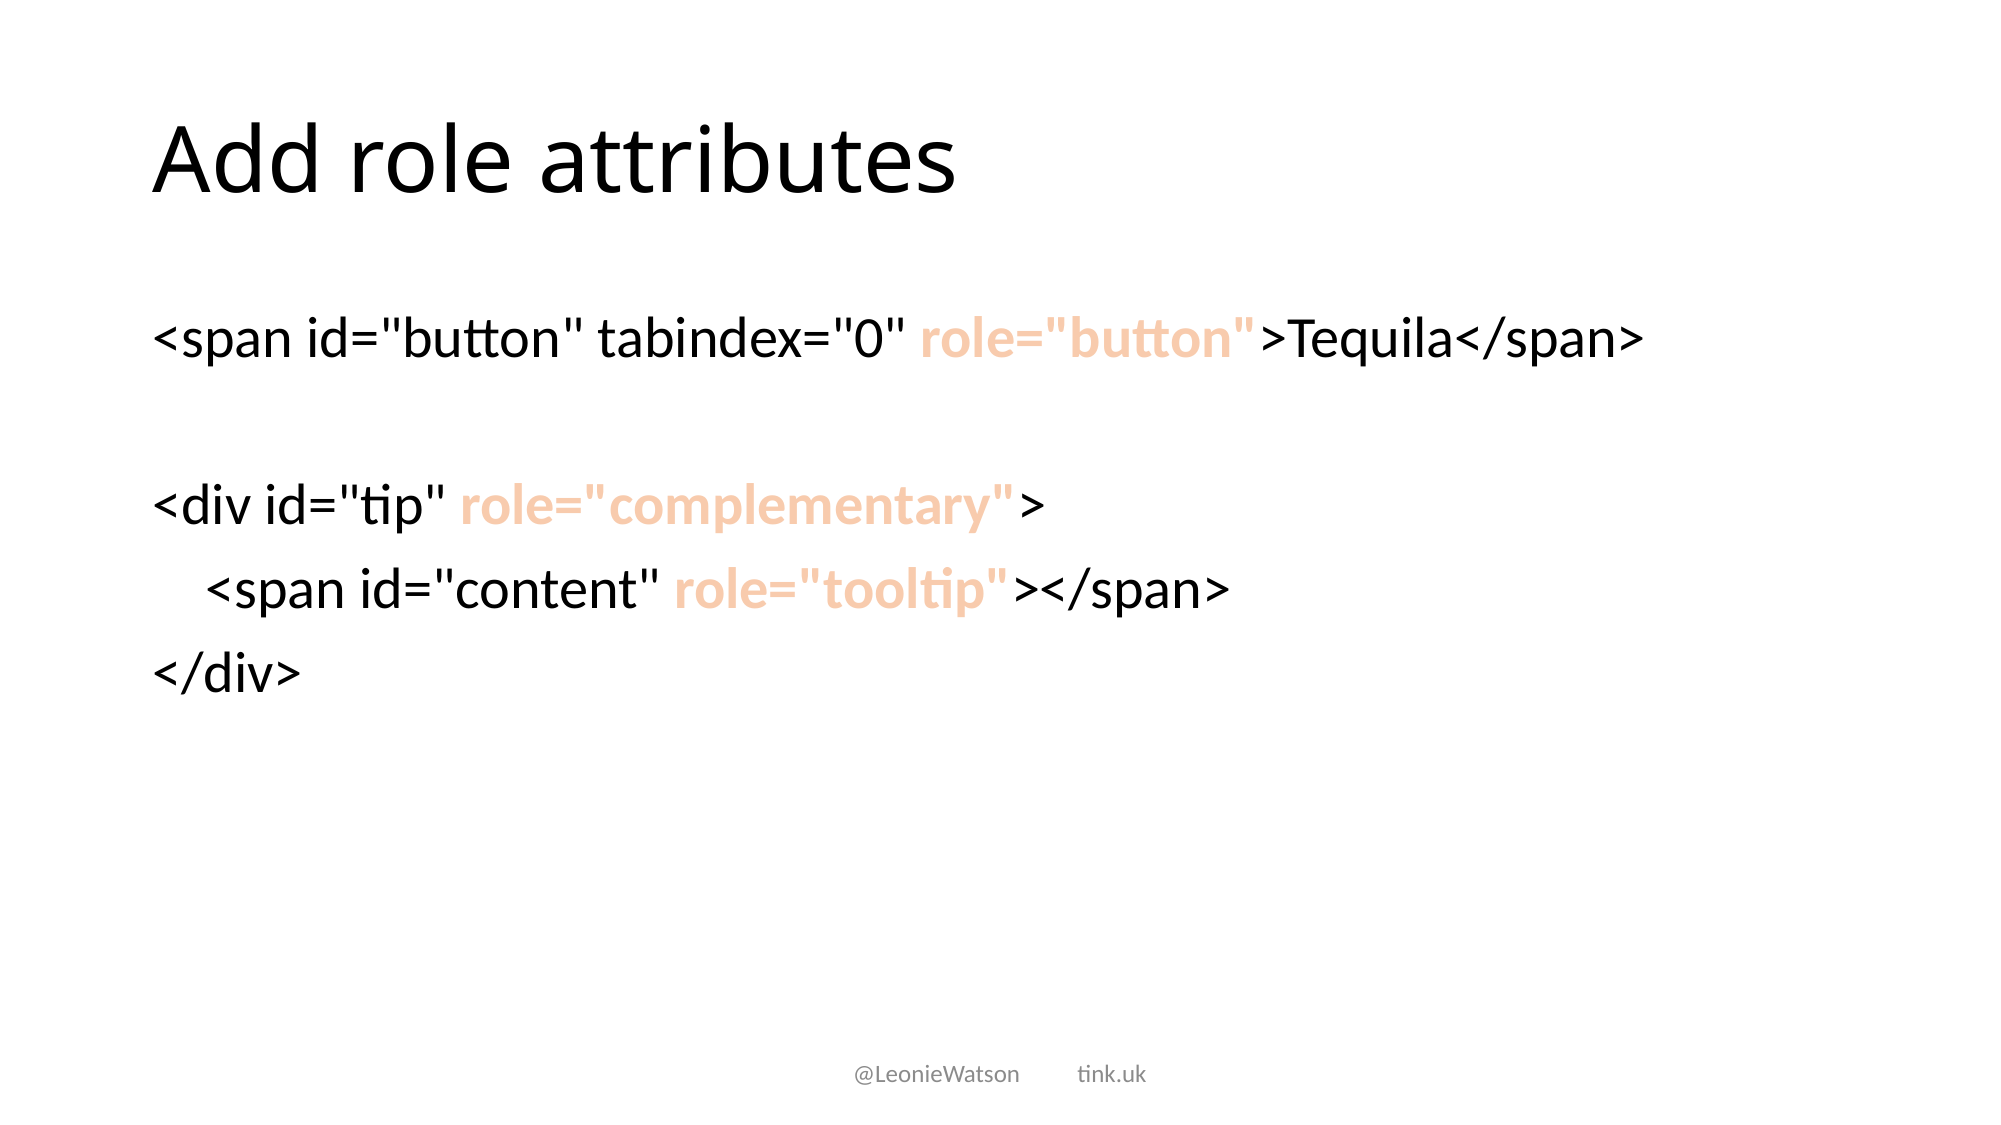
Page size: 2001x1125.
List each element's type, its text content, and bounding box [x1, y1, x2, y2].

footer @LeonieWatson tink.uk [662, 1042, 1338, 1103]
list <span id="button" tabindex="0" role="button">Tequila</span> <div id="tip" role="complementary"> <span id="content" role="tooltip"></span> </div> [137, 299, 1863, 1014]
title Add role attributes [137, 54, 1863, 272]
